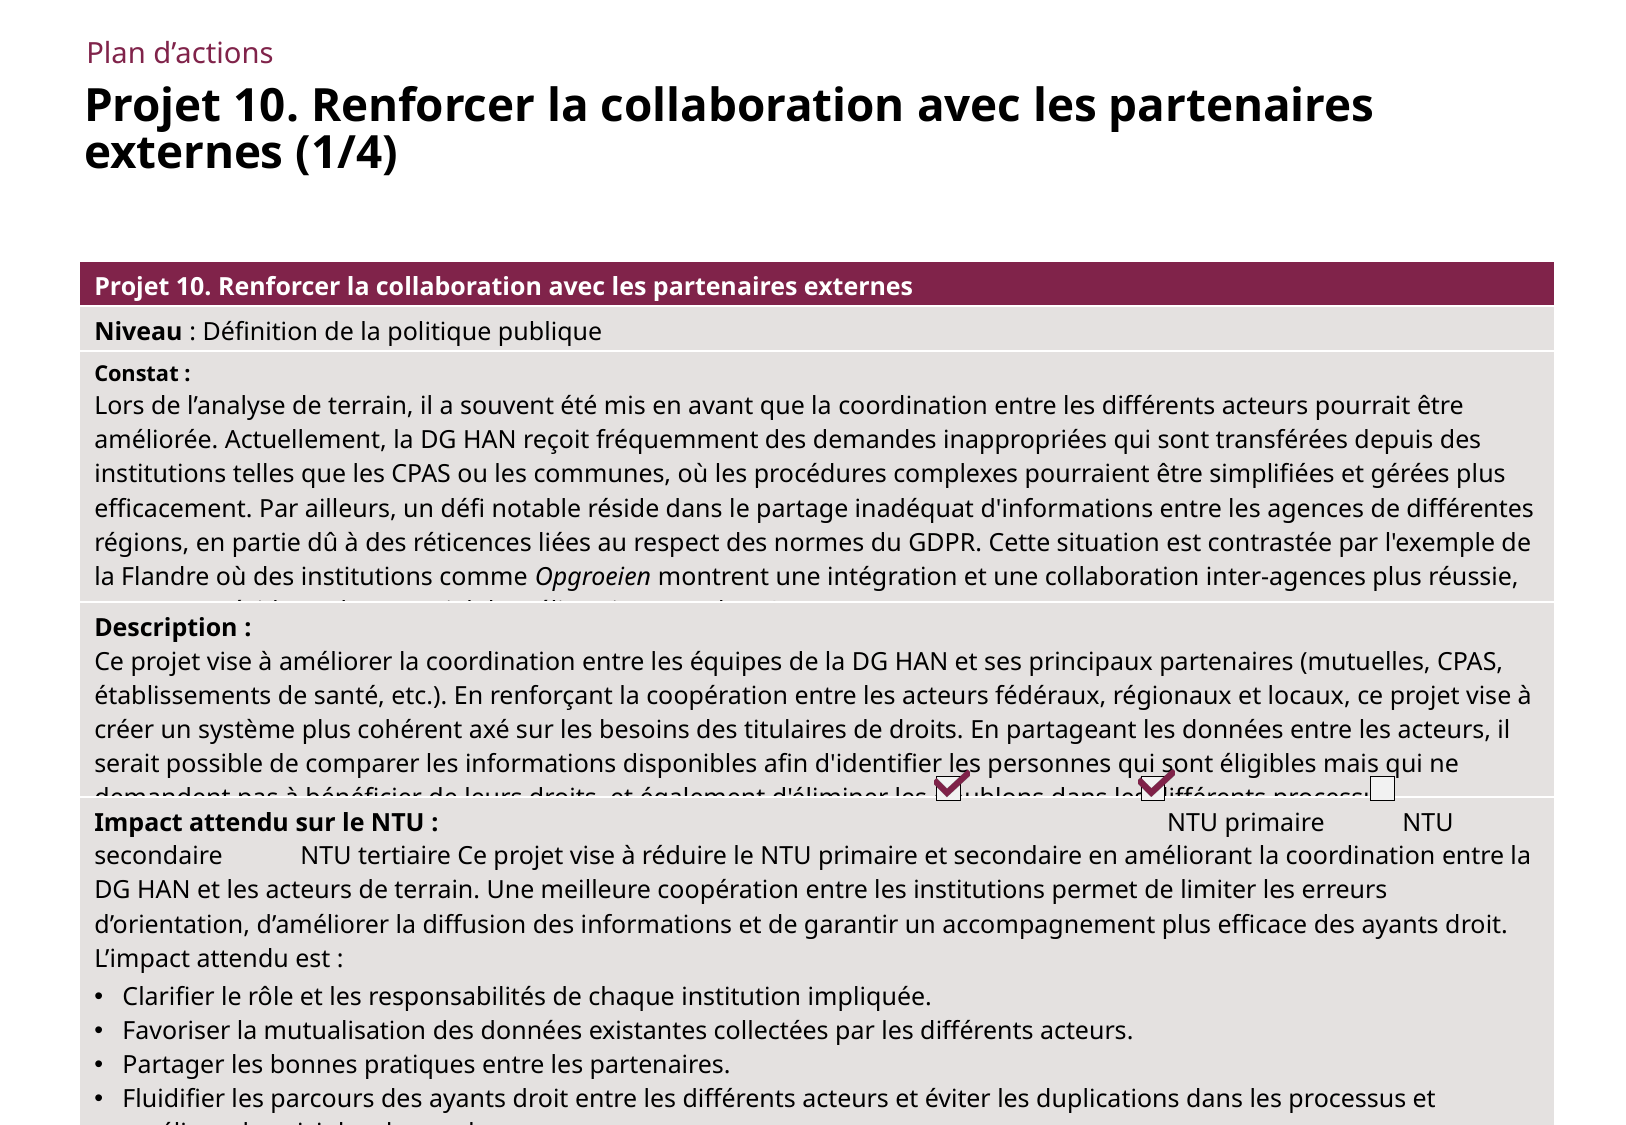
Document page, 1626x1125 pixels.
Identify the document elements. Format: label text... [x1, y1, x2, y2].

title Projet 10. Renforcer la collaboration avec les partenaires externes (1/4) [84, 82, 1550, 229]
table_cell Impact attendu sur le NTU : NTU primaire NTU secondaire NTU tertiaire Ce projet vise à réduire le NTU primaire et secondaire en améliorant la coordination entre la DG HAN et les acteurs de terrain. Une meilleure coopération entre les institutions permet de limiter les erreurs d’orientation, d’améliorer la diffusion des informations et de garantir un accompagnement plus efficace des ayants droit. L’impact attendu est : Clarifier le rôle et les responsabilités de chaque institution impliquée. Favoriser la mutualisation des données existantes collectées par les différents acteurs. Partager les bonnes pratiques entre les partenaires. Fluidifier les parcours des ayants droit entre les différents acteurs et éviter les duplications dans les processus et améliorer le suivi des demandes Améliorer la communication interinstitutionnelle. [80, 798, 1554, 1125]
picture [934, 766, 970, 802]
text_box Plan d’actions [86, 38, 1522, 70]
table_header Projet 10. Renforcer la collaboration avec les partenaires externes [80, 262, 1554, 305]
table_cell Constat : Lors de l’analyse de terrain, il a souvent été mis en avant que la coordination entre les différents acteurs pourrait être améliorée. Actuellement, la DG HAN reçoit fréquemment des demandes inappropriées qui sont transférées depuis des institutions telles que les CPAS ou les communes, où les procédures complexes pourraient être simplifiées et gérées plus efficacement. Par ailleurs, un défi notable réside dans le partage inadéquat d'informations entre les agences de différentes régions, en partie dû à des réticences liées au respect des normes du GDPR. Cette situation est contrastée par l'exemple de la Flandre où des institutions comme Opgroeien montrent une intégration et une collaboration inter-agences plus réussie, mettant en évidence le potentiel d'amélioration pour la DG HAN. [80, 352, 1554, 601]
table_cell Description : Ce projet vise à améliorer la coordination entre les équipes de la DG HAN et ses principaux partenaires (mutuelles, CPAS, établissements de santé, etc.). En renforçant la coopération entre les acteurs fédéraux, régionaux et locaux, ce projet vise à créer un système plus cohérent axé sur les besoins des titulaires de droits. En partageant les données entre les acteurs, il serait possible de comparer les informations disponibles afin d'identifier les personnes qui sont éligibles mais qui ne demandent pas à bénéficier de leurs droits, et également d'éliminer les doublons dans les différents processus. [80, 603, 1554, 796]
table_cell Niveau : Définition de la politique publique [80, 307, 1554, 350]
text_box [1370, 776, 1395, 801]
picture [1138, 765, 1175, 802]
